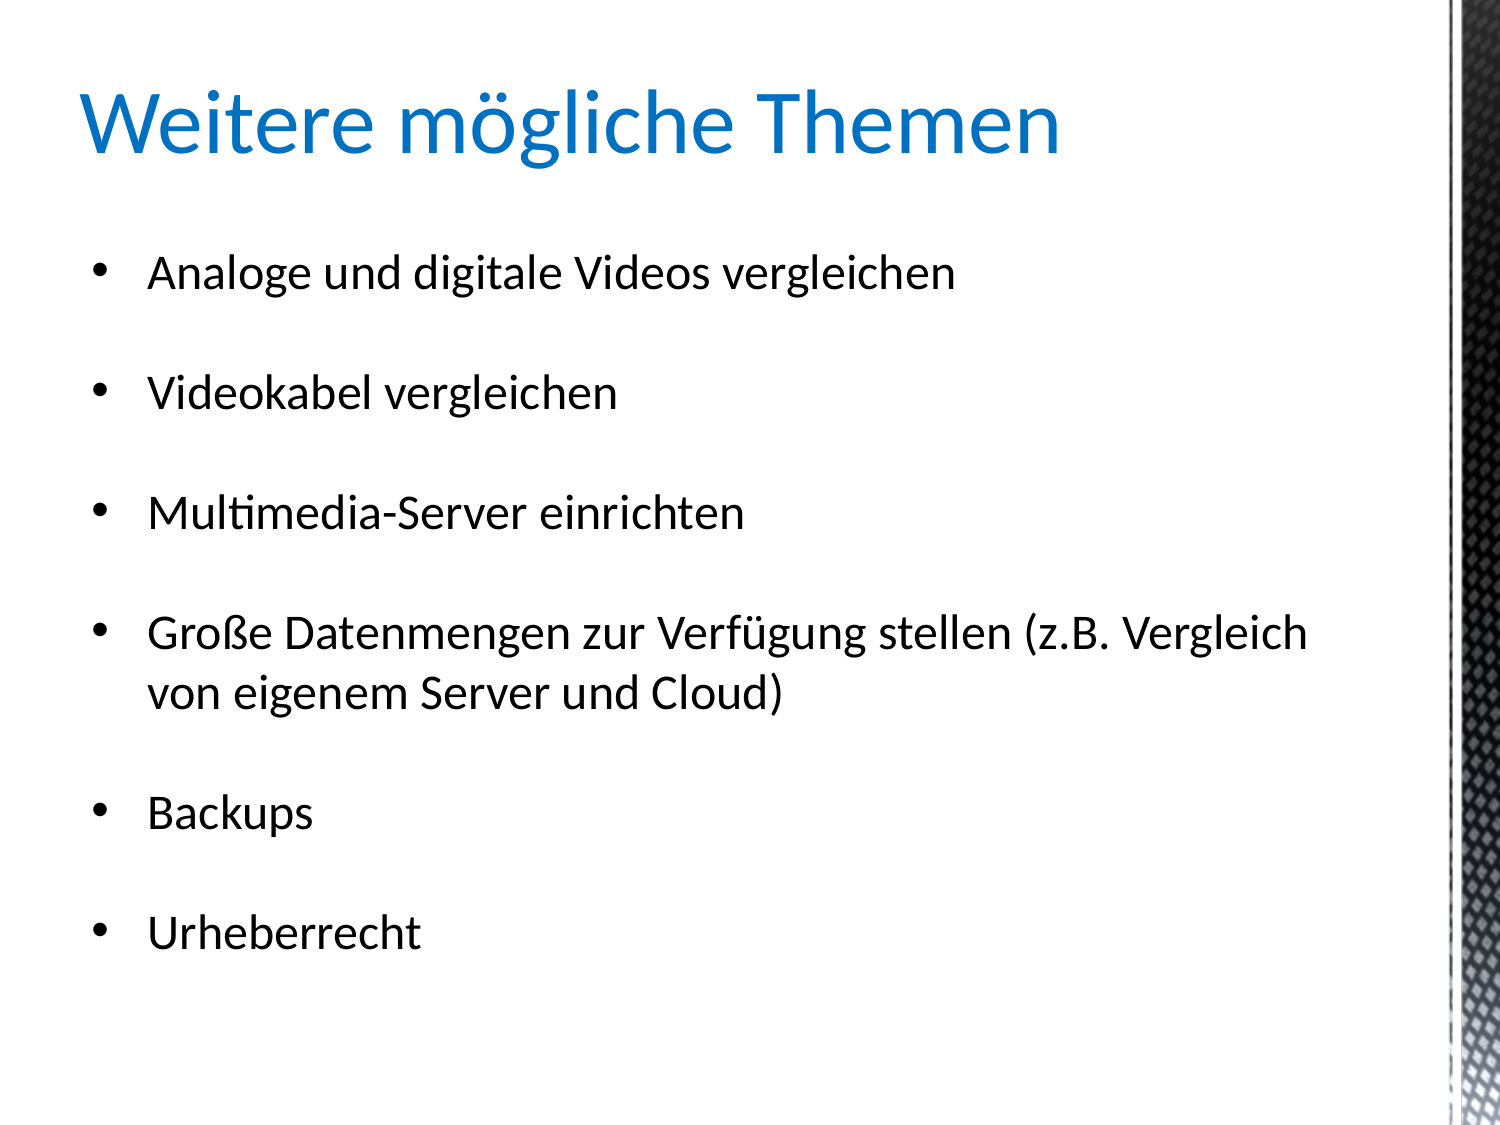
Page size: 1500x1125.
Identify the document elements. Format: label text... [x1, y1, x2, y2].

text_box Weitere mögliche Themen [64, 54, 1412, 180]
text_box Analoge und digitale Videos vergleichen Videokabel vergleichen Multimedia-Server einrichten Große Datenmengen zur Verfügung stellen (z.B. Vergleich von eigenem Server und Cloud) Backups Urheberrecht [76, 231, 1376, 967]
picture [1447, 0, 1500, 1125]
